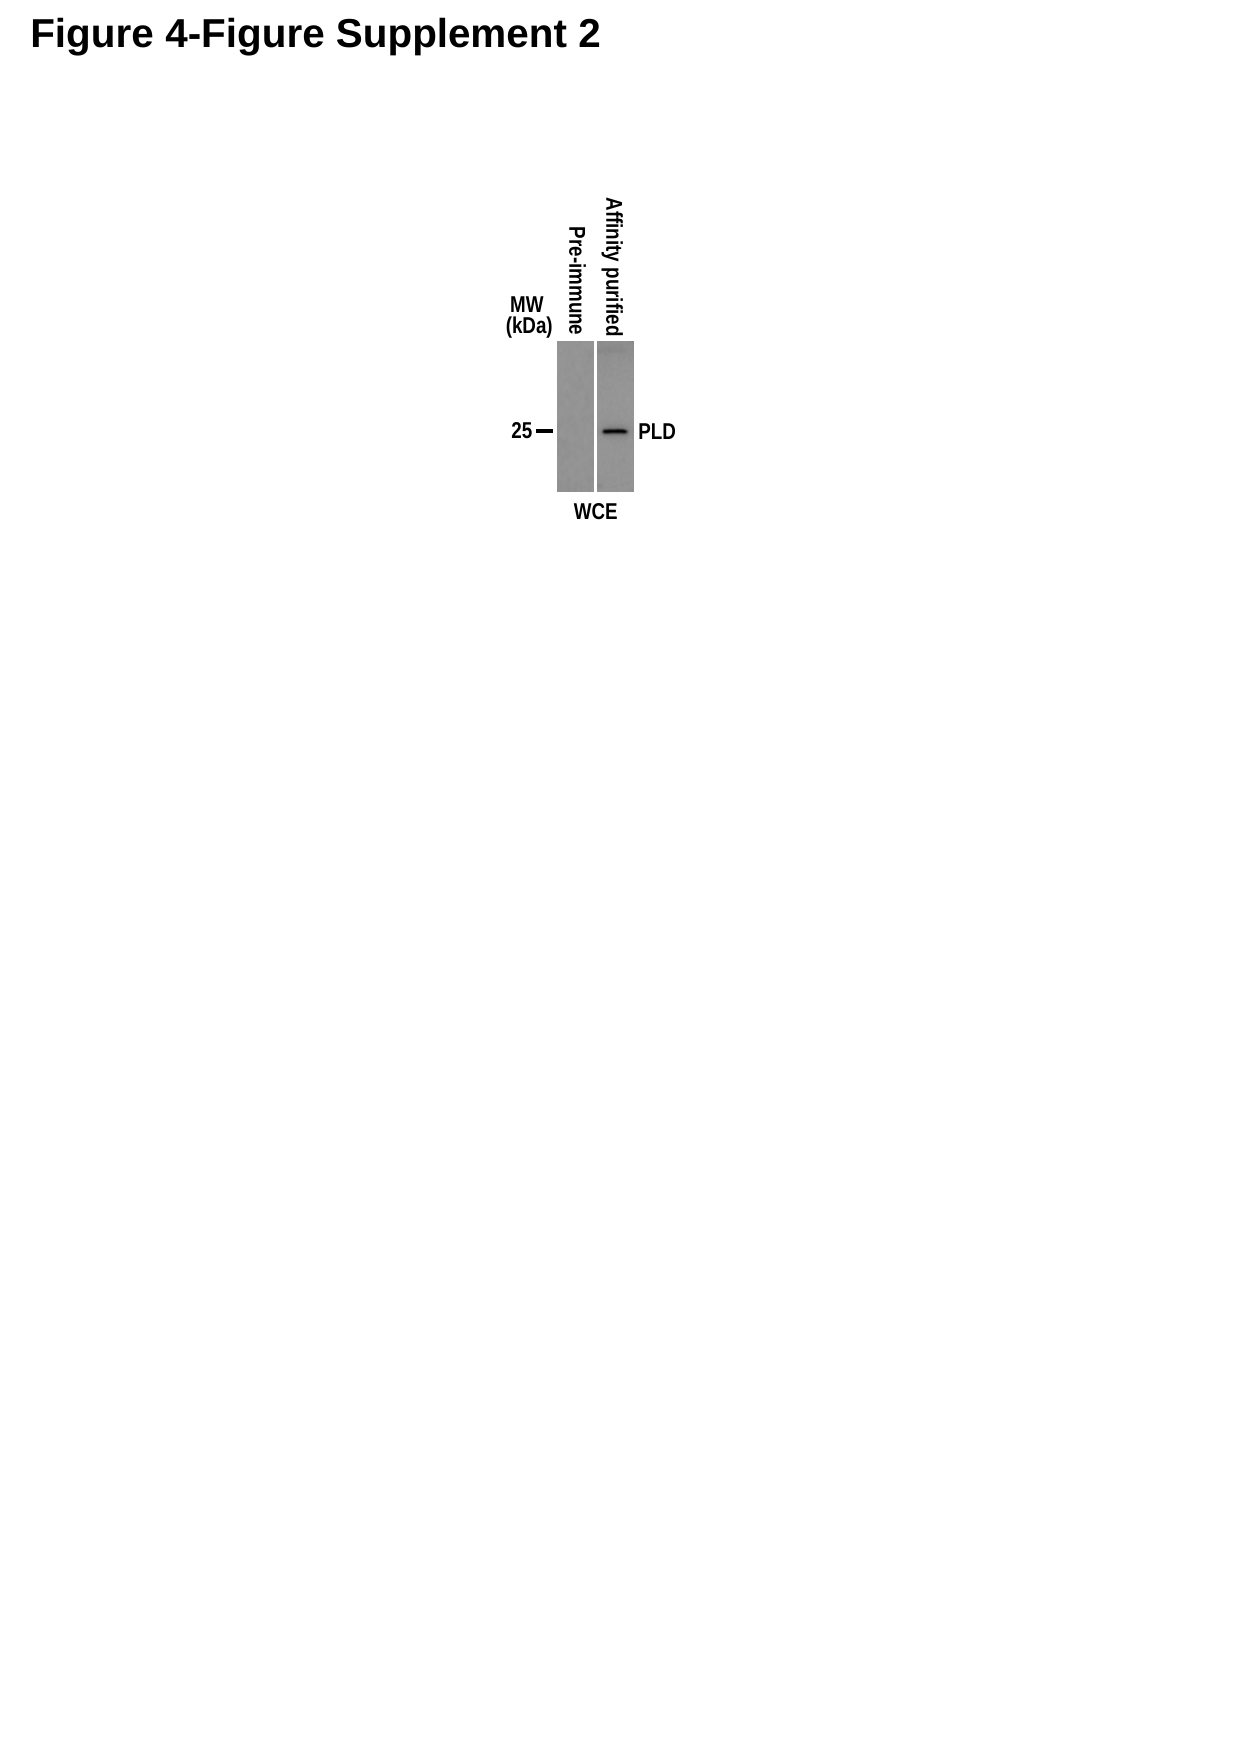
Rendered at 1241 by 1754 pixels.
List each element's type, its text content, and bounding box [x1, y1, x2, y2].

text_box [500, 197, 677, 525]
text_box Figure 4-Figure Supplement 2 [15, 0, 617, 64]
